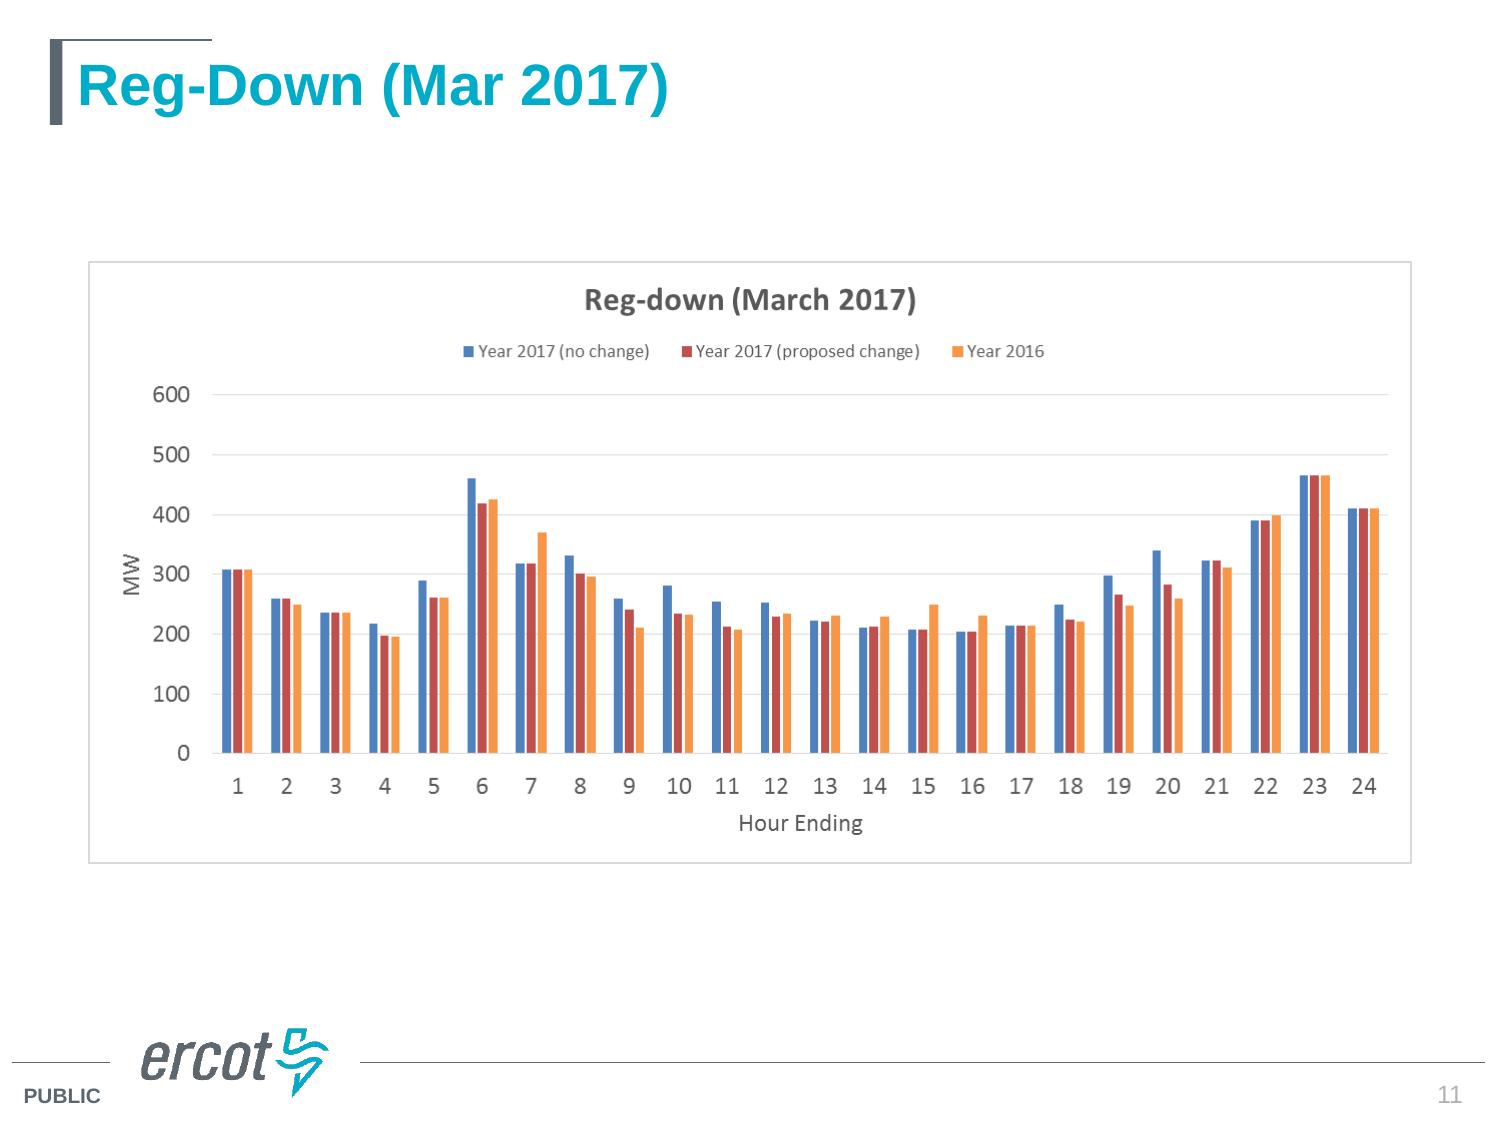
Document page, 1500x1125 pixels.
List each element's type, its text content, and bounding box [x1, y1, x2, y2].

picture [88, 261, 1412, 864]
title Reg-Down (Mar 2017) [62, 39, 1450, 228]
slide_number 11 [1412, 1076, 1488, 1112]
picture [137, 1024, 332, 1100]
